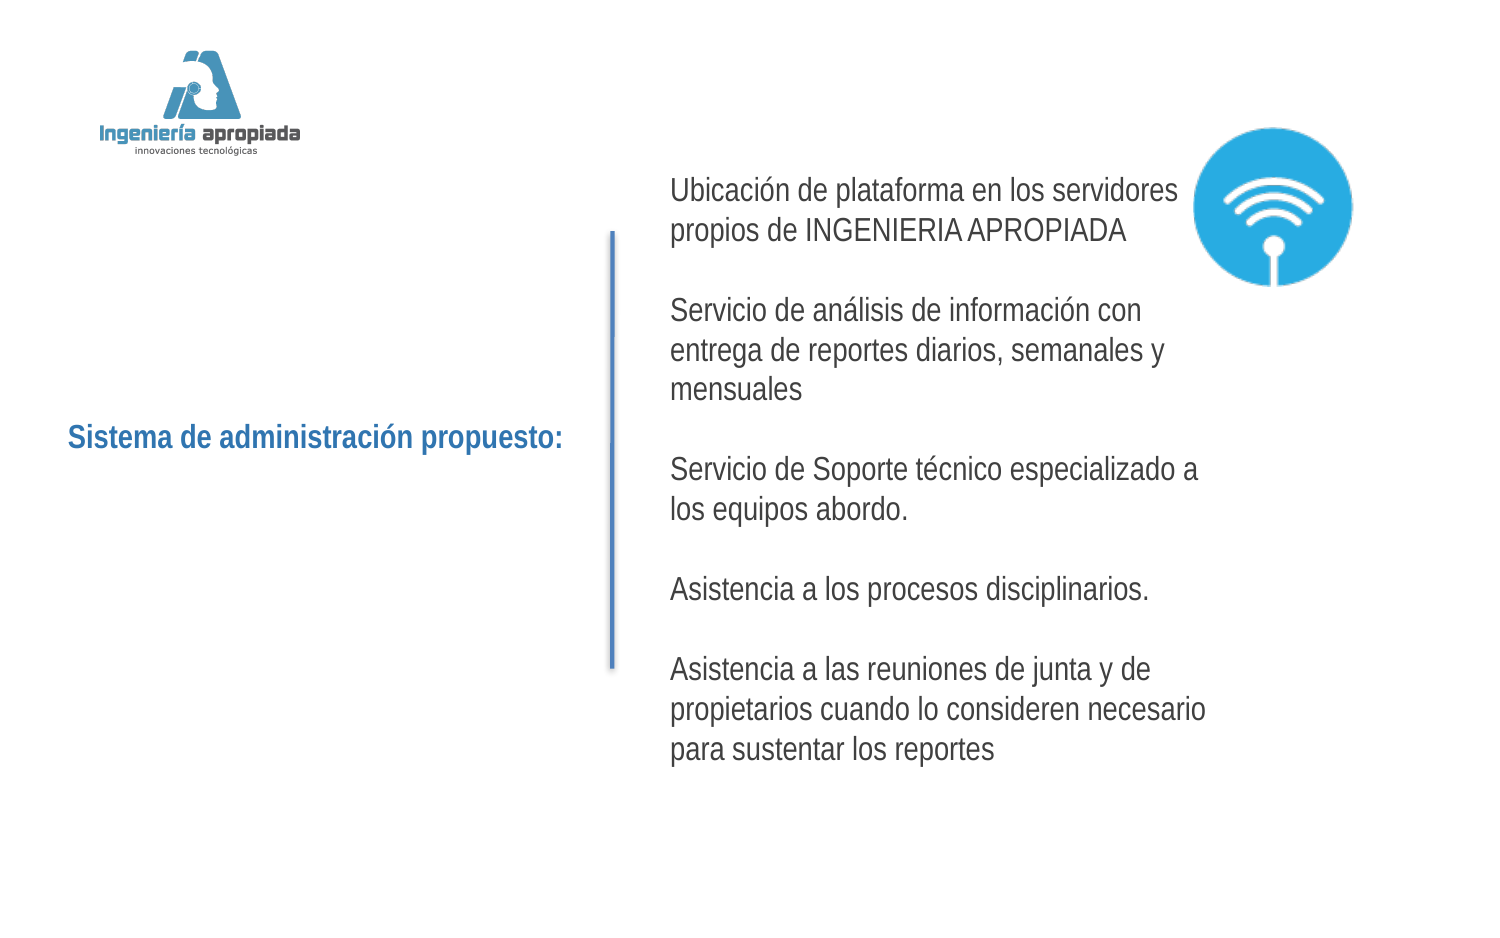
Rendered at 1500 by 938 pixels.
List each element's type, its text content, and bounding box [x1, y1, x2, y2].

picture [1193, 126, 1355, 288]
picture [99, 50, 300, 156]
text_box Ubicación de plataforma en los servidores propios de INGENIERIA APROPIADA Servicio de análisis de información con entrega de reportes diarios, semanales y mensuales Servicio de Soporte técnico especializado a los equipos abordo. Asistencia a los procesos disciplinarios. Asistencia a las reuniones de junta y de propietarios cuando lo consideren necesario para sustentar los reportes [655, 160, 1239, 800]
text_box Sistema de administración propuesto: [53, 407, 605, 482]
